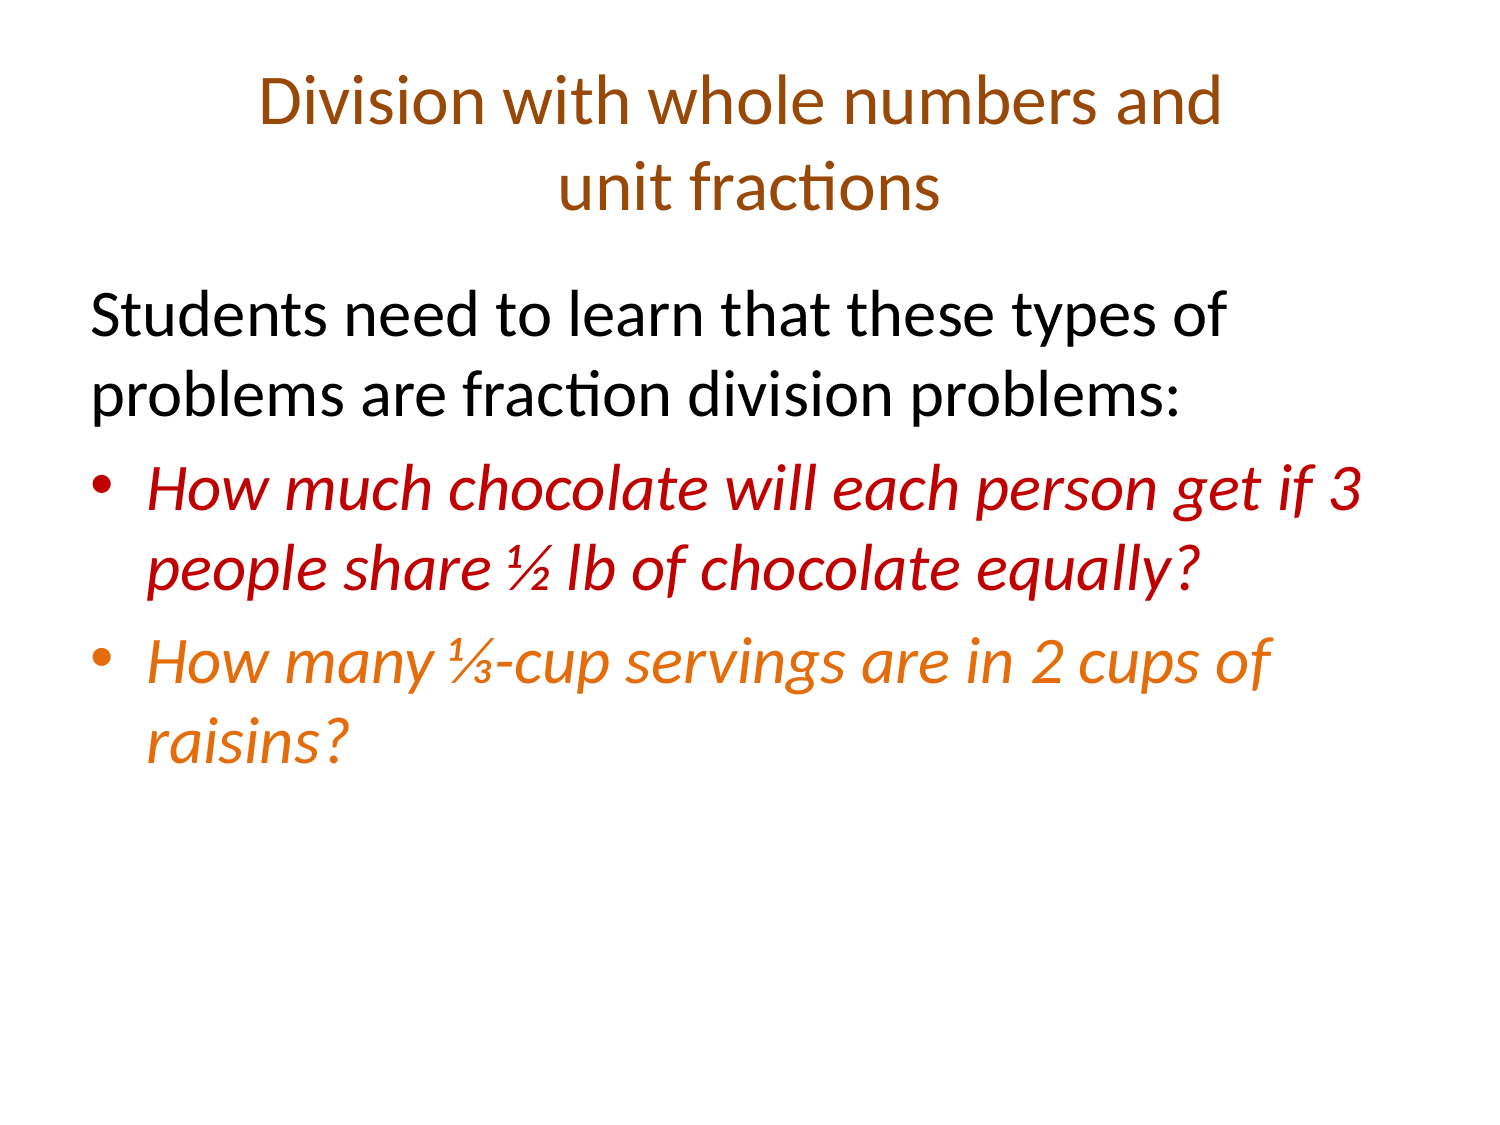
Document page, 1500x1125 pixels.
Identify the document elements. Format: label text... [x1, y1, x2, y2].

title Division with whole numbers and unit fractions [75, 45, 1425, 233]
list Students need to learn that these types of problems are fraction division problems: How much chocolate will each person get if 3 people share ½ lb of chocolate equally? How many ⅓-cup servings are in 2 cups of raisins? [75, 262, 1425, 1005]
